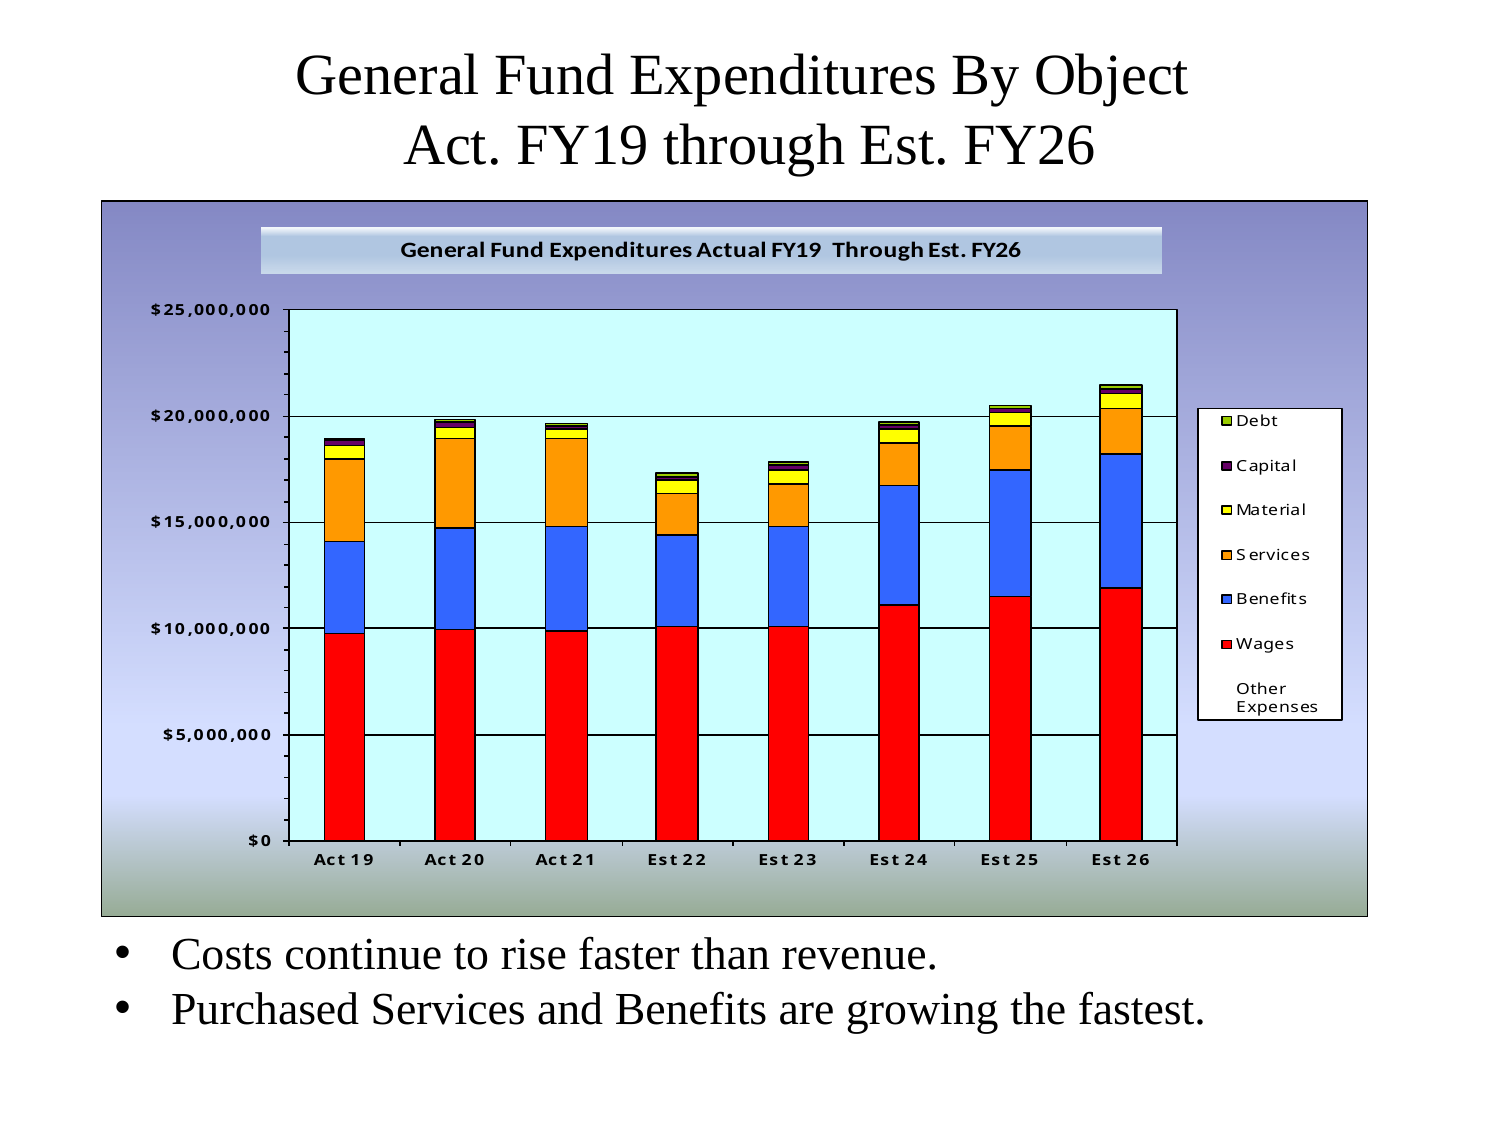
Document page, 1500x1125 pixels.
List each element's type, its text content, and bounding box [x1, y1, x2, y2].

title General Fund Expenditures By Object Act. FY19 through Est. FY26 [75, 12, 1425, 200]
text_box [99, 199, 1369, 917]
text_box Costs continue to rise faster than revenue. Purchased Services and Benefits are growing the fastest. [99, 924, 1235, 1097]
